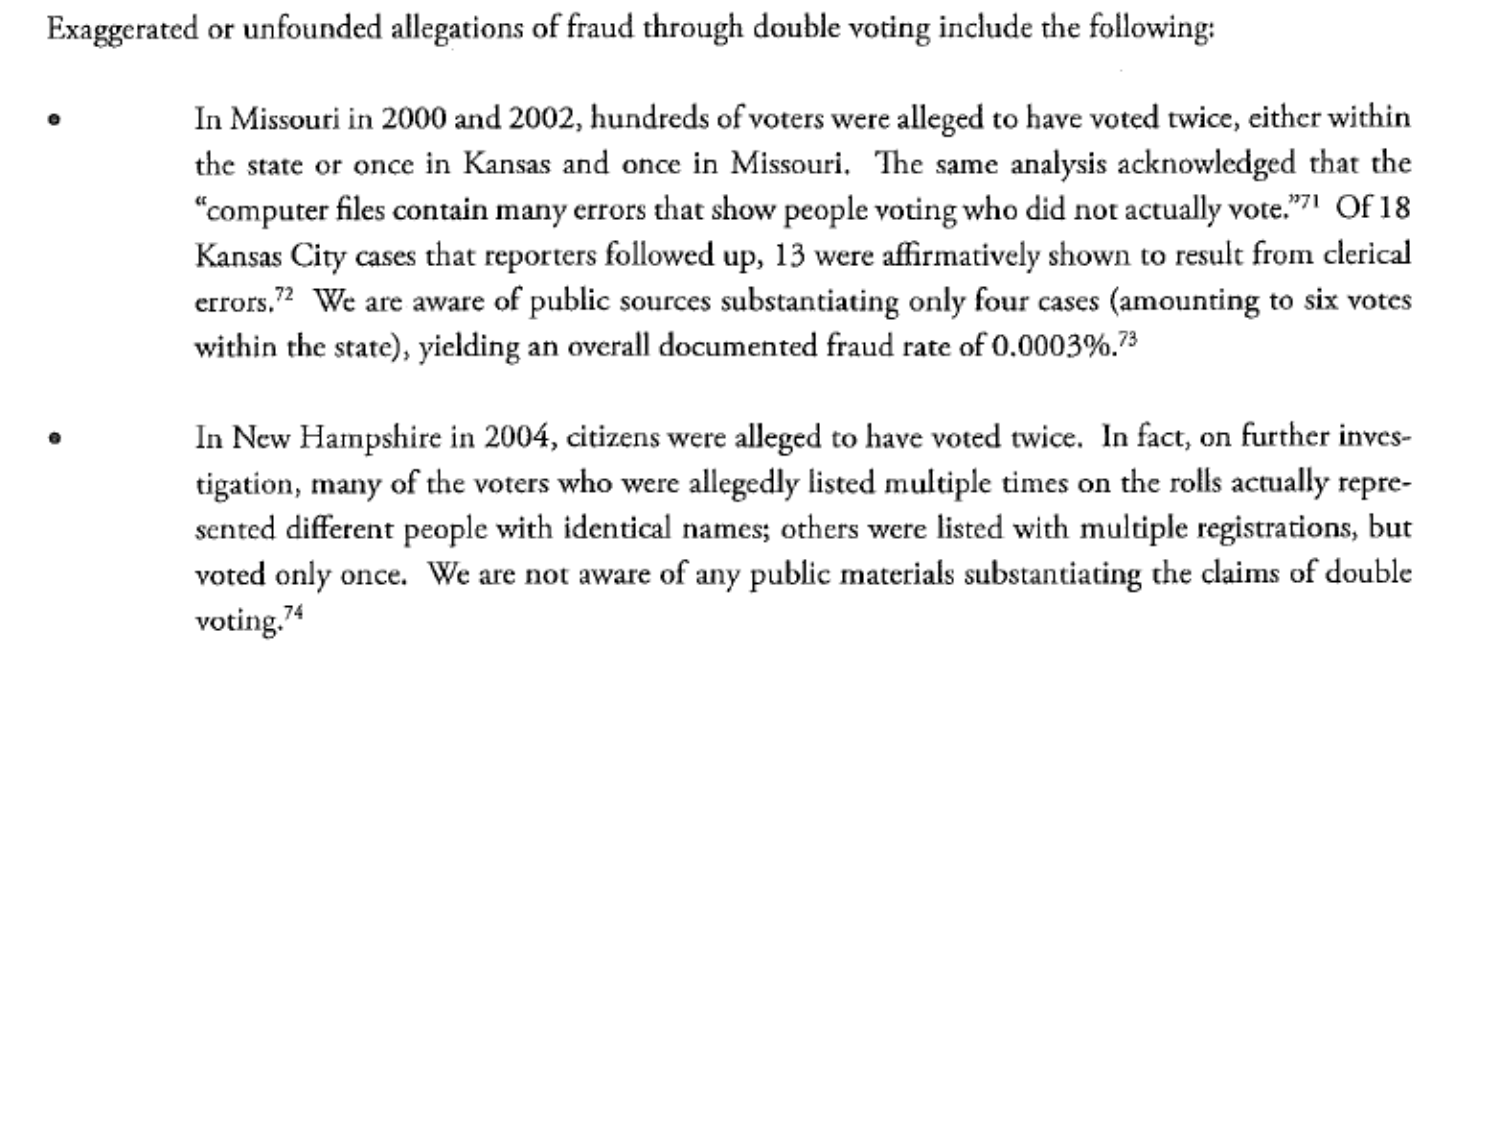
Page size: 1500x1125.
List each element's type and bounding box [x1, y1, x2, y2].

picture [0, 0, 1500, 679]
